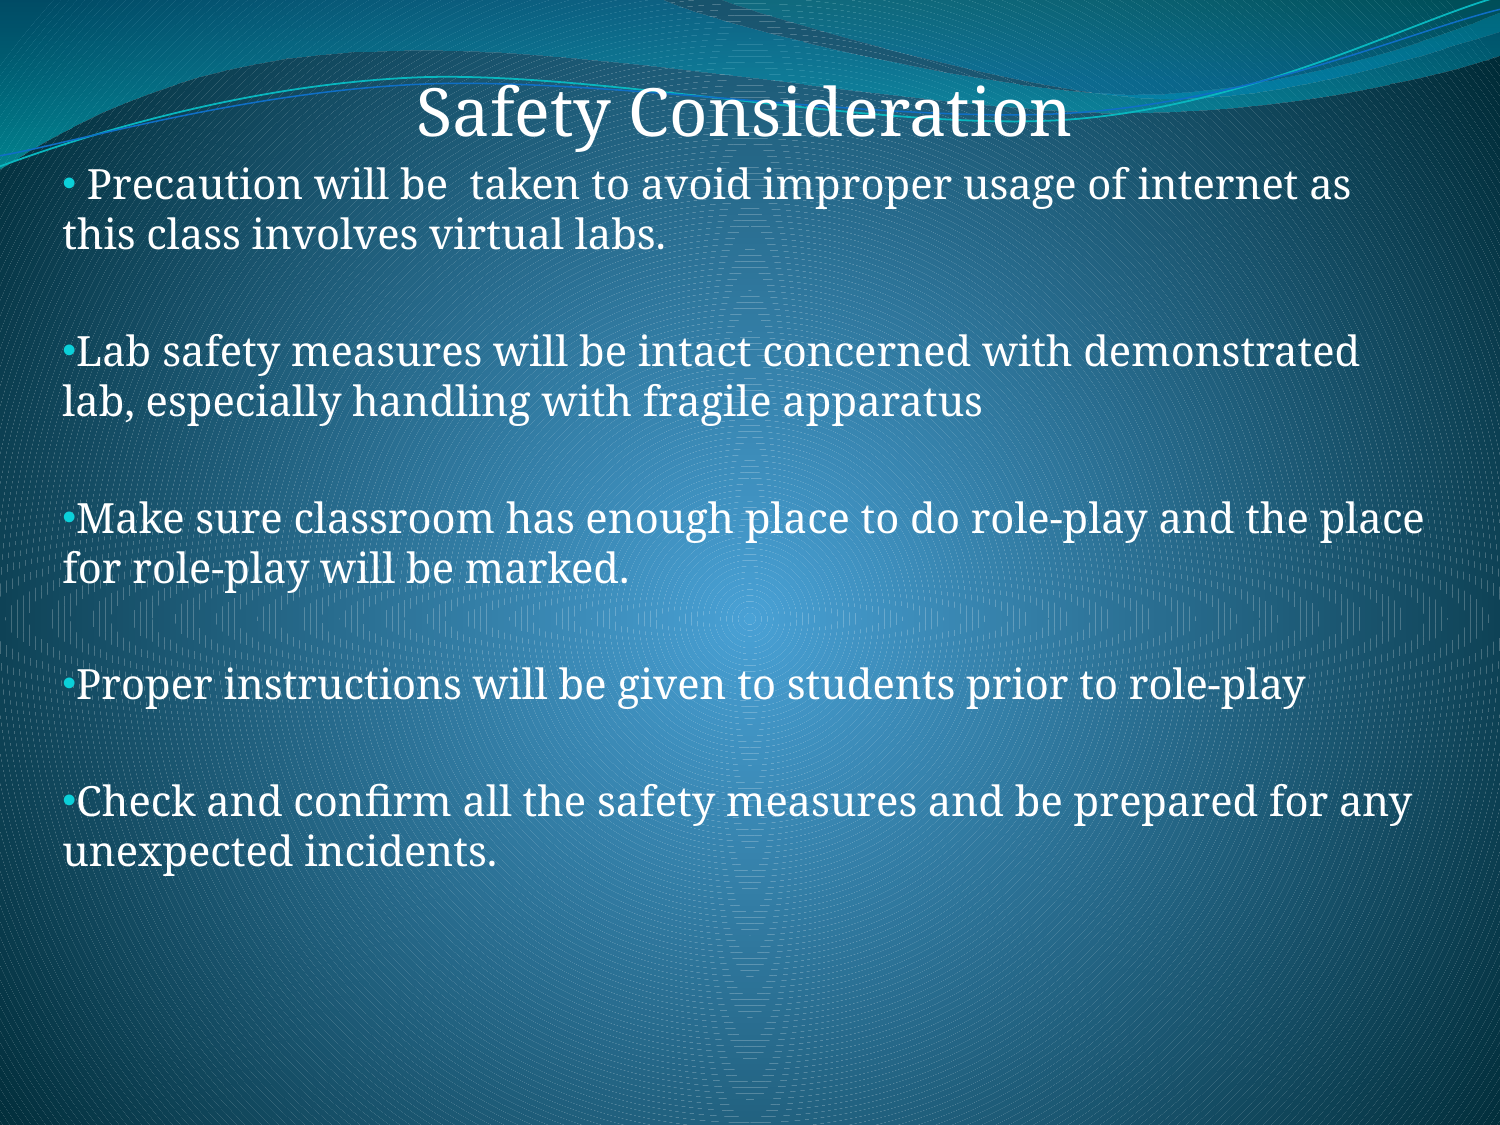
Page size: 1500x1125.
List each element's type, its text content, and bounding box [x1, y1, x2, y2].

subtitle Safety Consideration Precaution will be taken to avoid improper usage of internet as this class involves virtual labs. Lab safety measures will be intact concerned with demonstrated lab, especially handling with fragile apparatus Make sure classroom has enough place to do role-play and the place for role-play will be marked. Proper instructions will be given to students prior to role-play Check and confirm all the safety measures and be prepared for any unexpected incidents. [62, 62, 1438, 1075]
